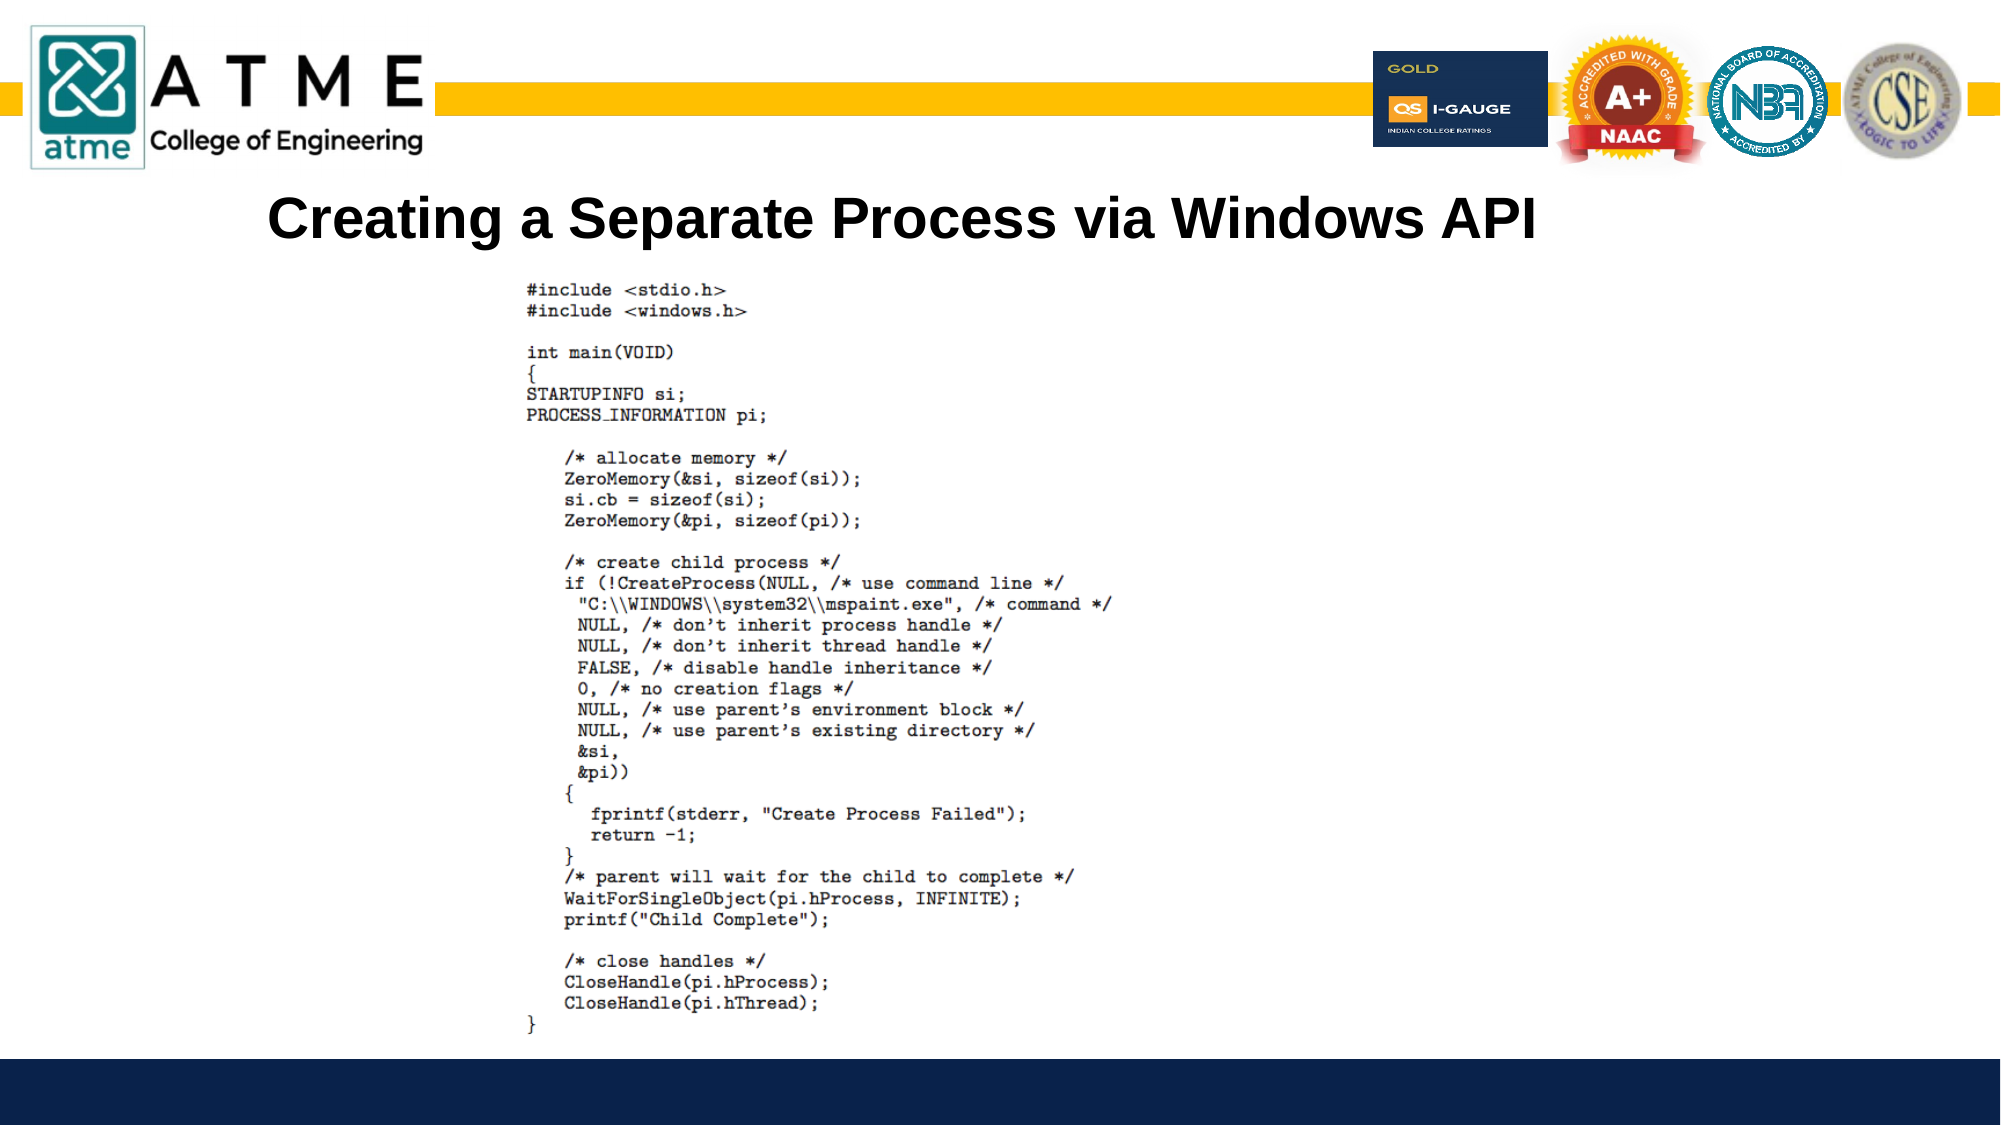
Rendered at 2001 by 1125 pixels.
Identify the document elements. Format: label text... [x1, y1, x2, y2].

picture [1373, 20, 1828, 180]
picture [1840, 26, 1968, 176]
picture [459, 278, 1176, 1046]
picture [0, 1059, 2001, 1125]
text_box Creating a Separate Process via Windows API [252, 172, 1554, 258]
picture [22, 15, 435, 178]
